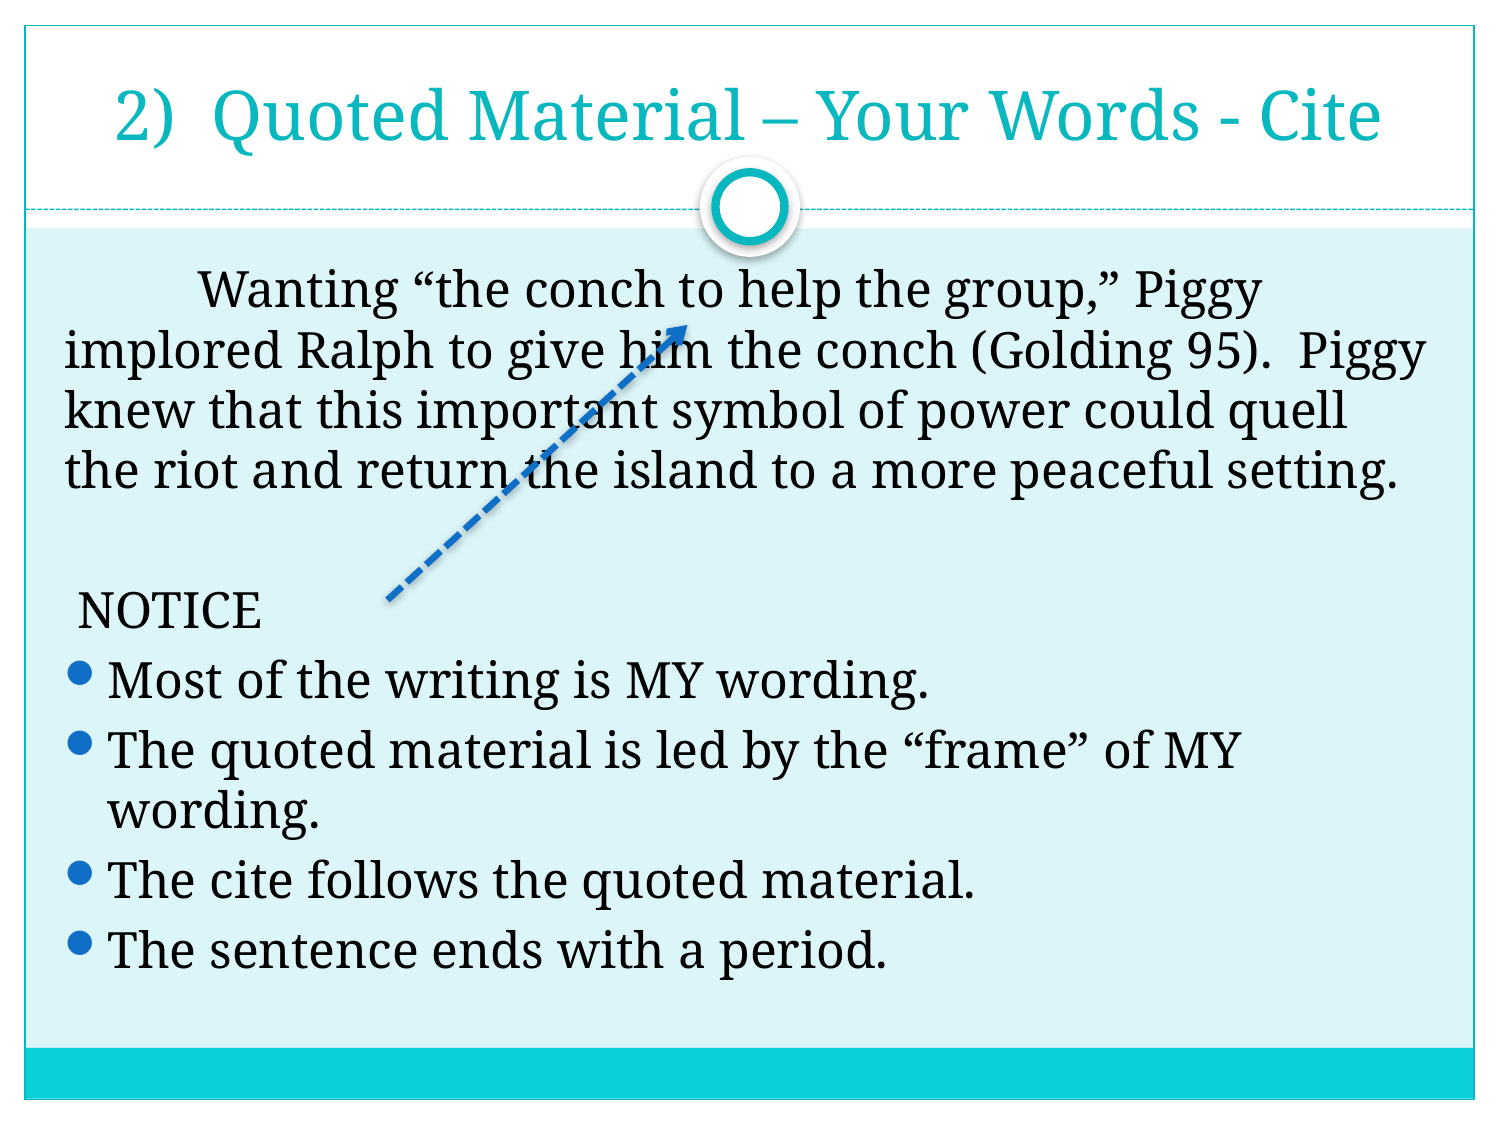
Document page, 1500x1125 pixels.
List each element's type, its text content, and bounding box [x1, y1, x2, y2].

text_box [387, 324, 688, 601]
title 2) Quoted Material – Your Words - Cite [49, 37, 1450, 162]
list Wanting “the conch to help the group,” Piggy implored Ralph to give him the conch (Golding 95). Piggy knew that this important symbol of power could quell the riot and return the island to a more peaceful setting. NOTICE Most of the writing is MY wording. The quoted material is led by the “frame” of MY wording. The cite follows the quoted material. The sentence ends with a period. [49, 250, 1445, 1001]
